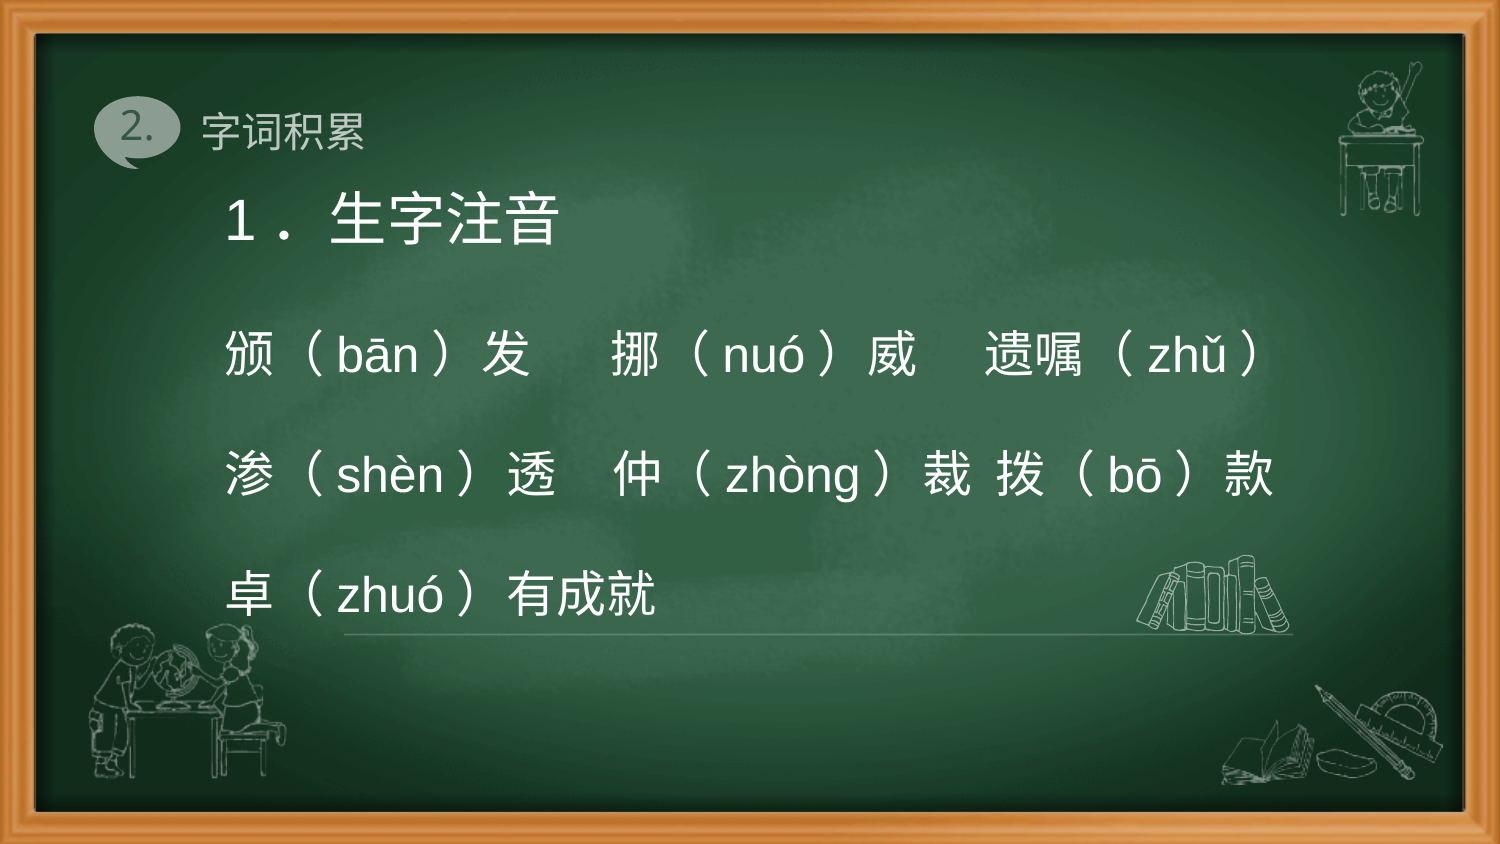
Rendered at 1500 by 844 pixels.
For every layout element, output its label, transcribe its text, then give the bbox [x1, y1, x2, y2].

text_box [1135, 553, 1290, 635]
picture [0, 0, 1500, 844]
title 字词积累 [185, 97, 1022, 164]
text_box 1．生字注音 颁（bān）发 挪（nuó）威 遗嘱（zhǔ） 渗（shèn）透 仲（zhòng）裁 拨（bō）款 卓（zhuó）有成就 [209, 175, 1311, 630]
